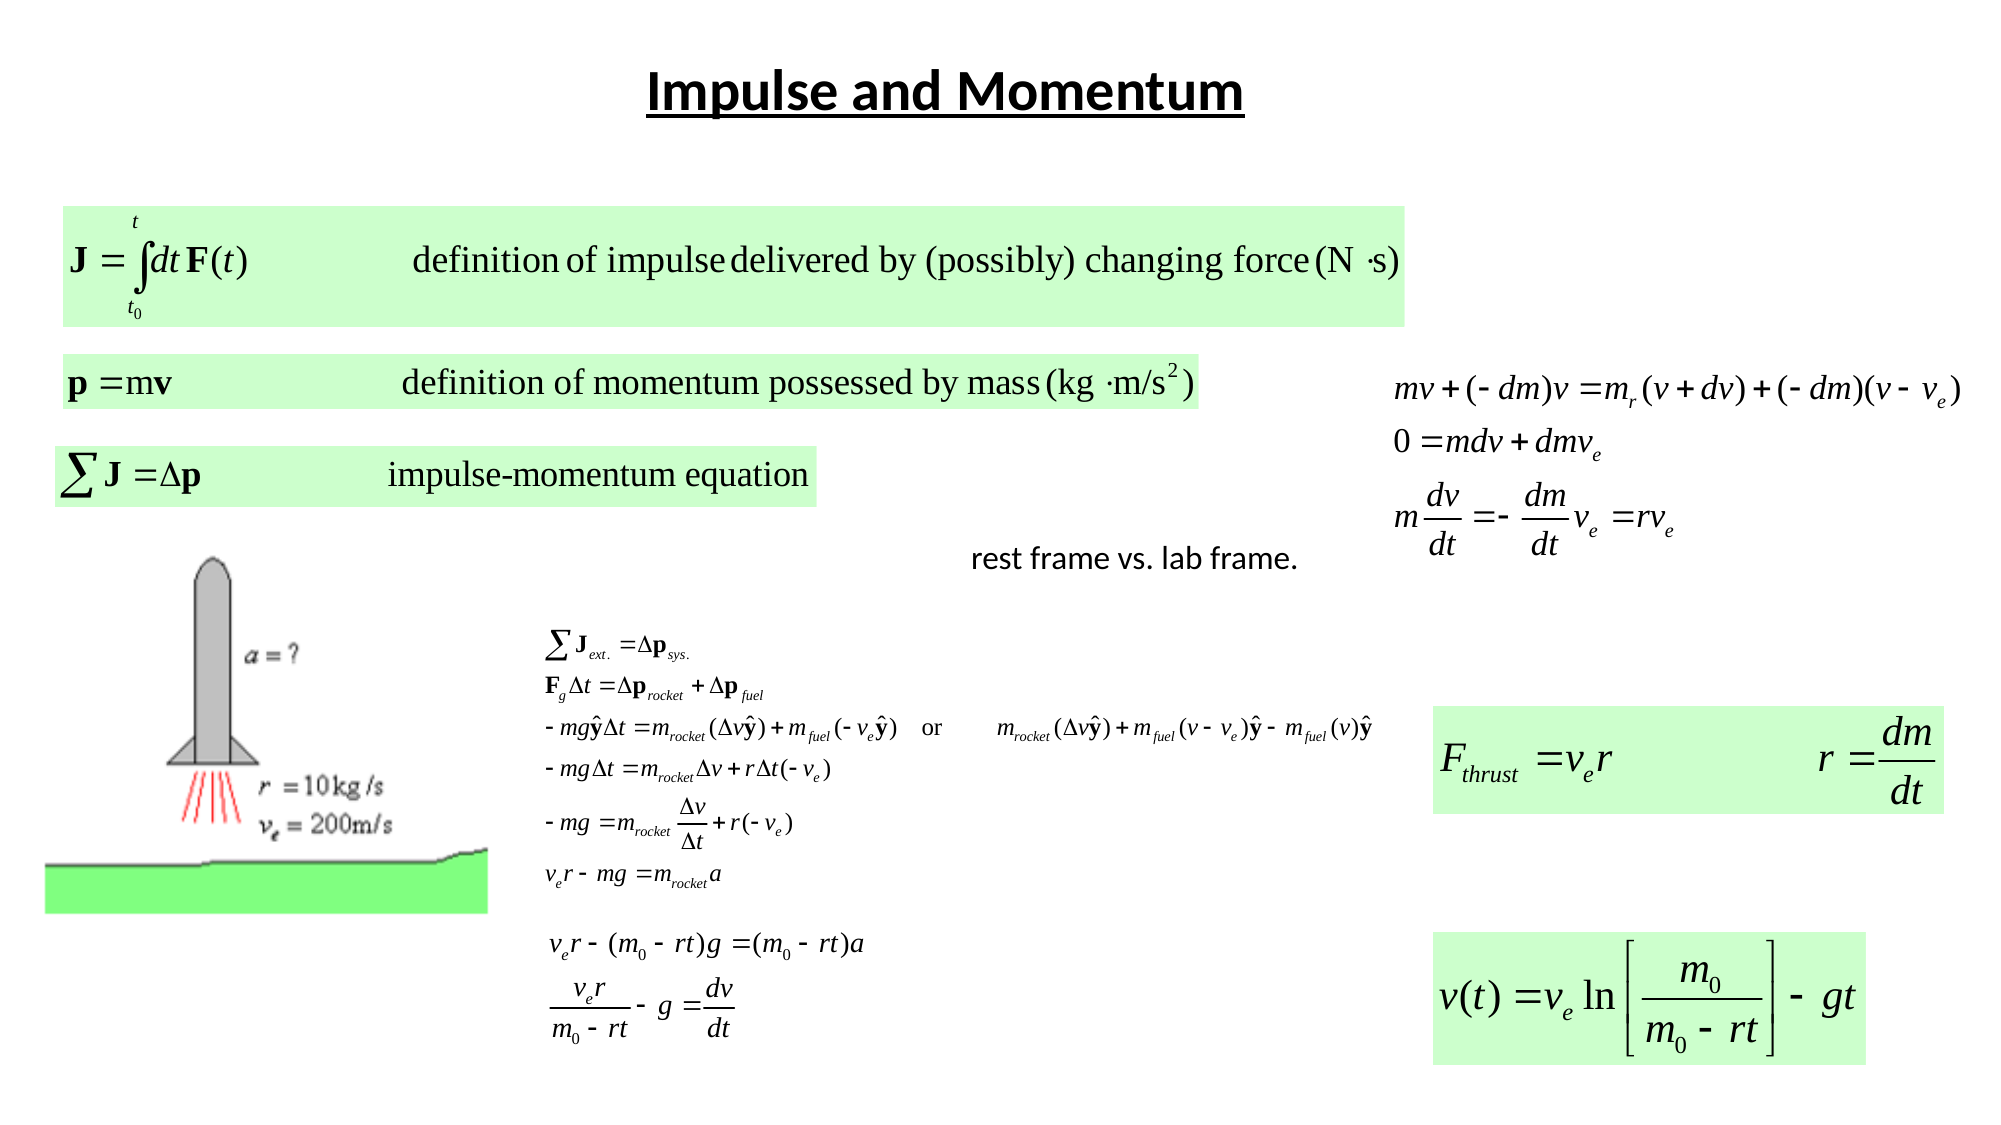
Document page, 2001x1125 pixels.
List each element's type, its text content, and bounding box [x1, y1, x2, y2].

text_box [1432, 931, 1866, 1065]
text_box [541, 626, 1379, 894]
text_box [54, 445, 817, 507]
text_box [1432, 705, 1945, 814]
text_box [545, 925, 871, 1051]
text_box rest frame vs. lab frame. [956, 528, 1359, 584]
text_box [1388, 365, 1969, 564]
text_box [62, 205, 1405, 327]
text_box Impulse and Momentum [631, 45, 1375, 130]
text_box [62, 354, 1199, 410]
picture [22, 529, 502, 926]
